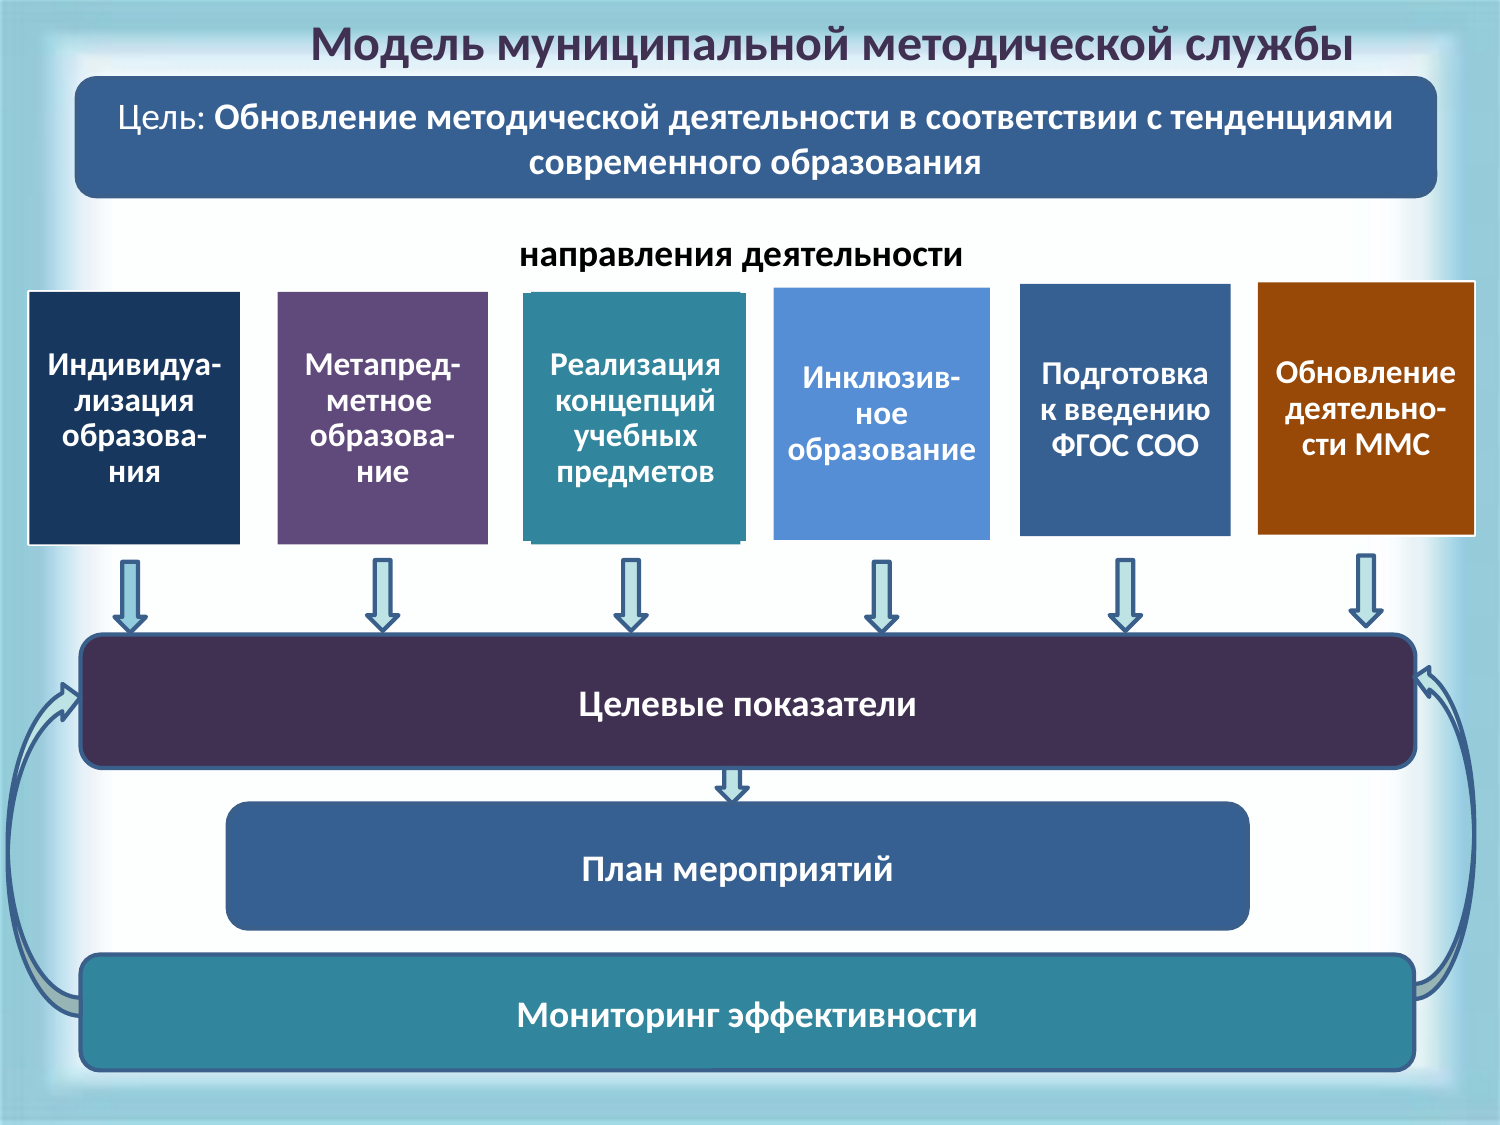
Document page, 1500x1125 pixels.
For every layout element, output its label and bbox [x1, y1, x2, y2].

text_box [277, 291, 489, 545]
picture [0, 0, 1500, 1125]
text_box [773, 287, 991, 541]
text_box [1019, 283, 1231, 537]
text_box [1257, 282, 1475, 536]
text_box [520, 290, 749, 545]
text_box [29, 291, 241, 545]
